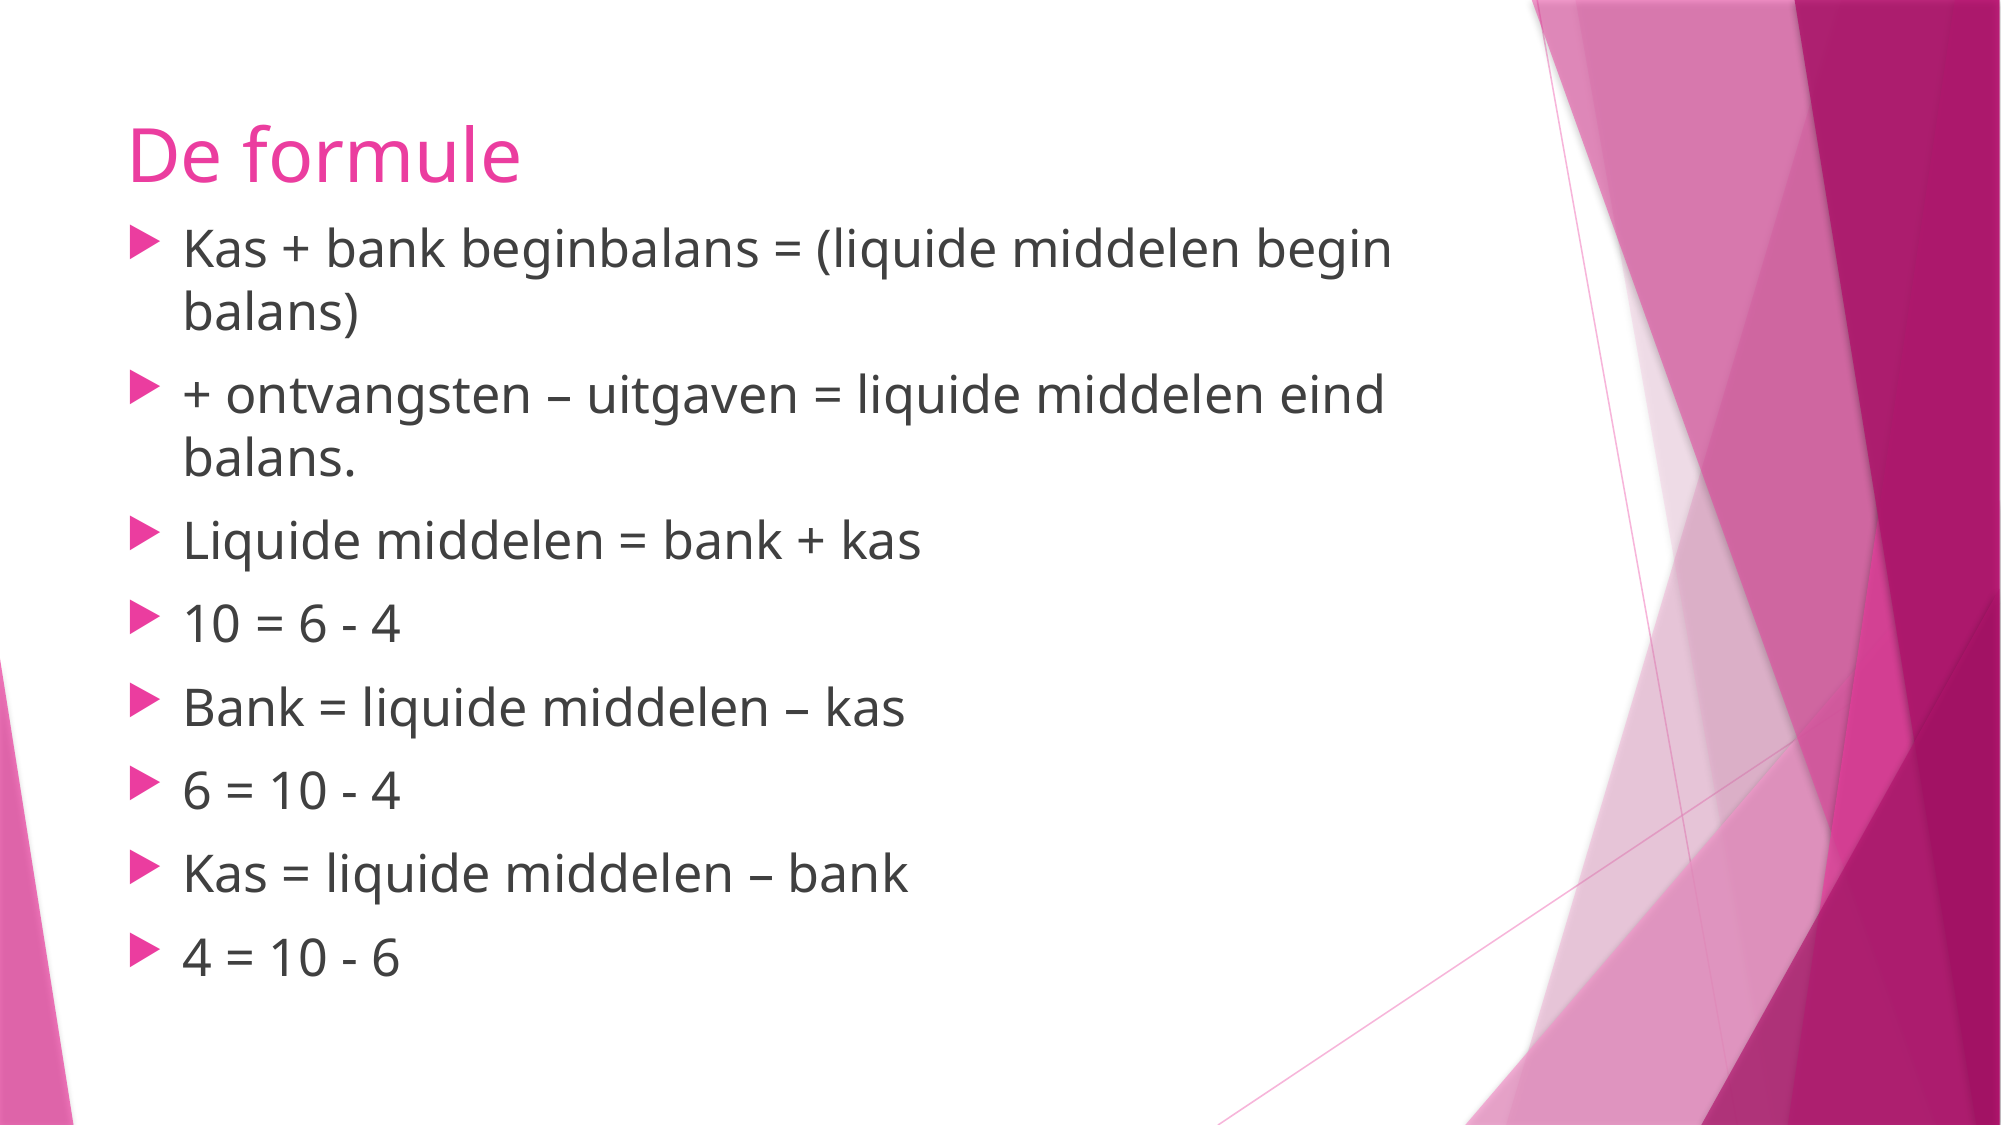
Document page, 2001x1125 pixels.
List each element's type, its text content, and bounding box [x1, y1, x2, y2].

list Kas + bank beginbalans = (liquide middelen begin balans) + ontvangsten – uitgaven = liquide middelen eind balans. Liquide middelen = bank + kas 10 = 6 - 4 Bank = liquide middelen – kas 6 = 10 - 4 Kas = liquide middelen – bank 4 = 10 - 6 [111, 208, 1522, 992]
title De formule [111, 99, 1522, 208]
